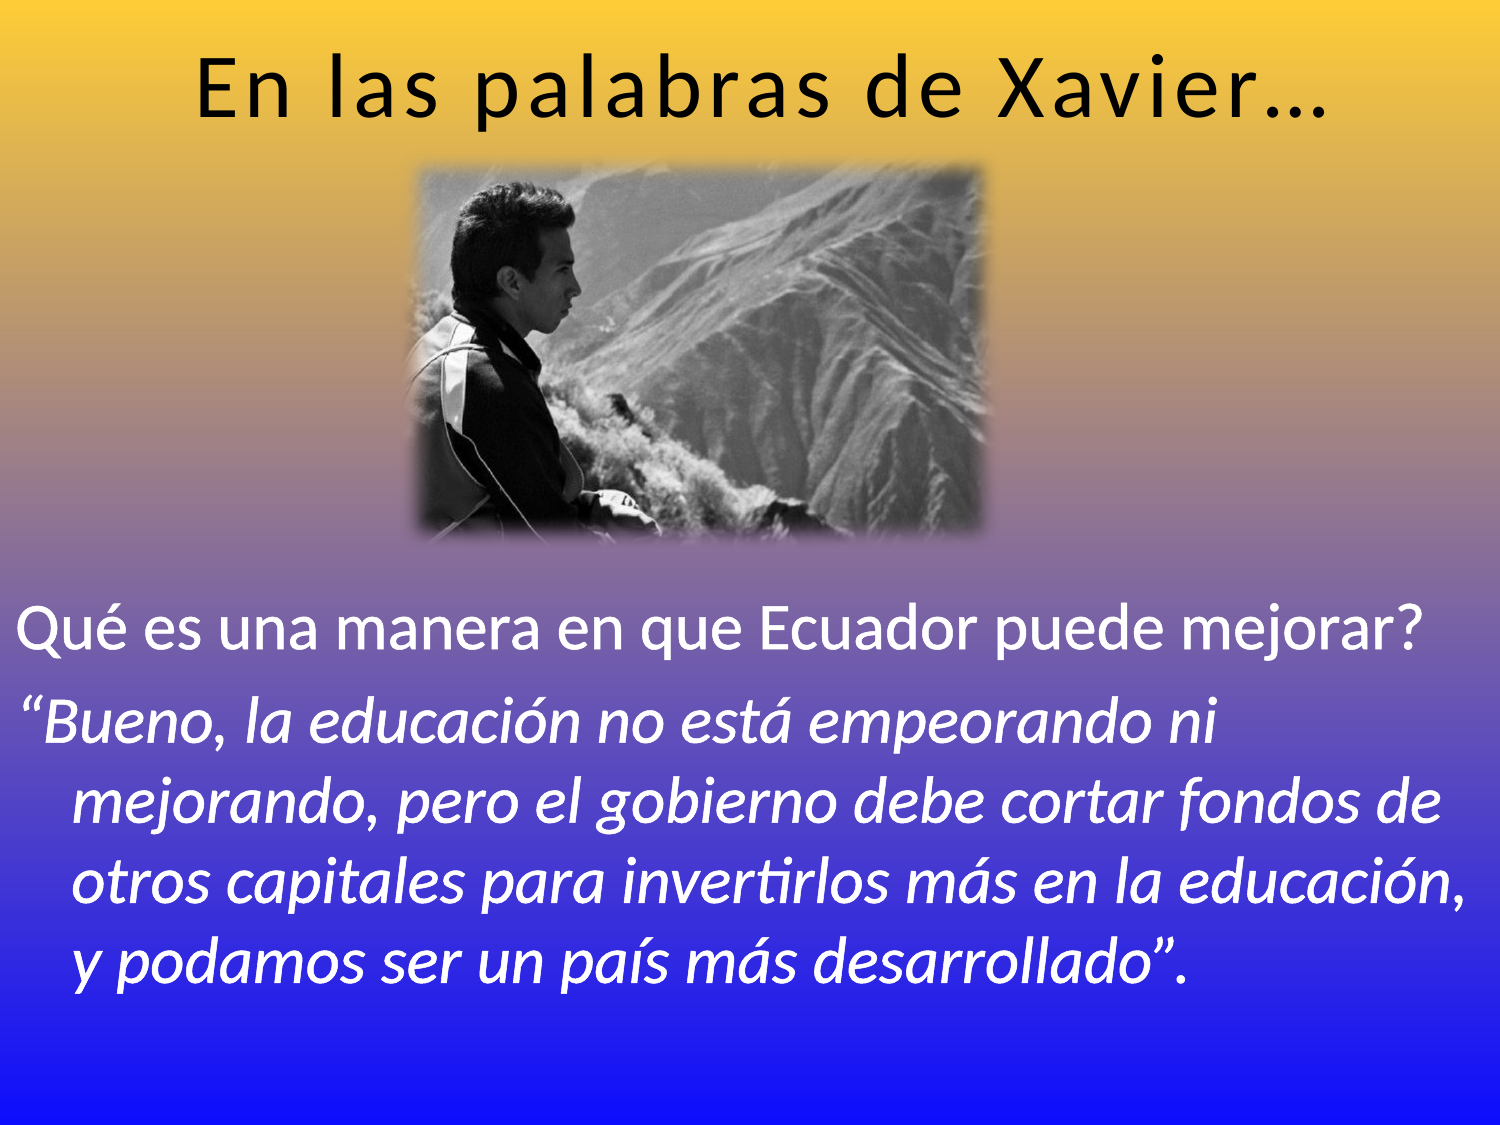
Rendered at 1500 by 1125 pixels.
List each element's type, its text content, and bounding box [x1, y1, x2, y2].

picture [399, 149, 1000, 551]
list Qué es una manera en que Ecuador puede mejorar? “Bueno, la educación no está empeorando ni mejorando, pero el gobierno debe cortar fondos de otros capitales para invertirlos más en la educación, y podamos ser un país más desarrollado”. [0, 575, 1500, 1125]
title En las palabras de Xavier… [87, 0, 1438, 163]
